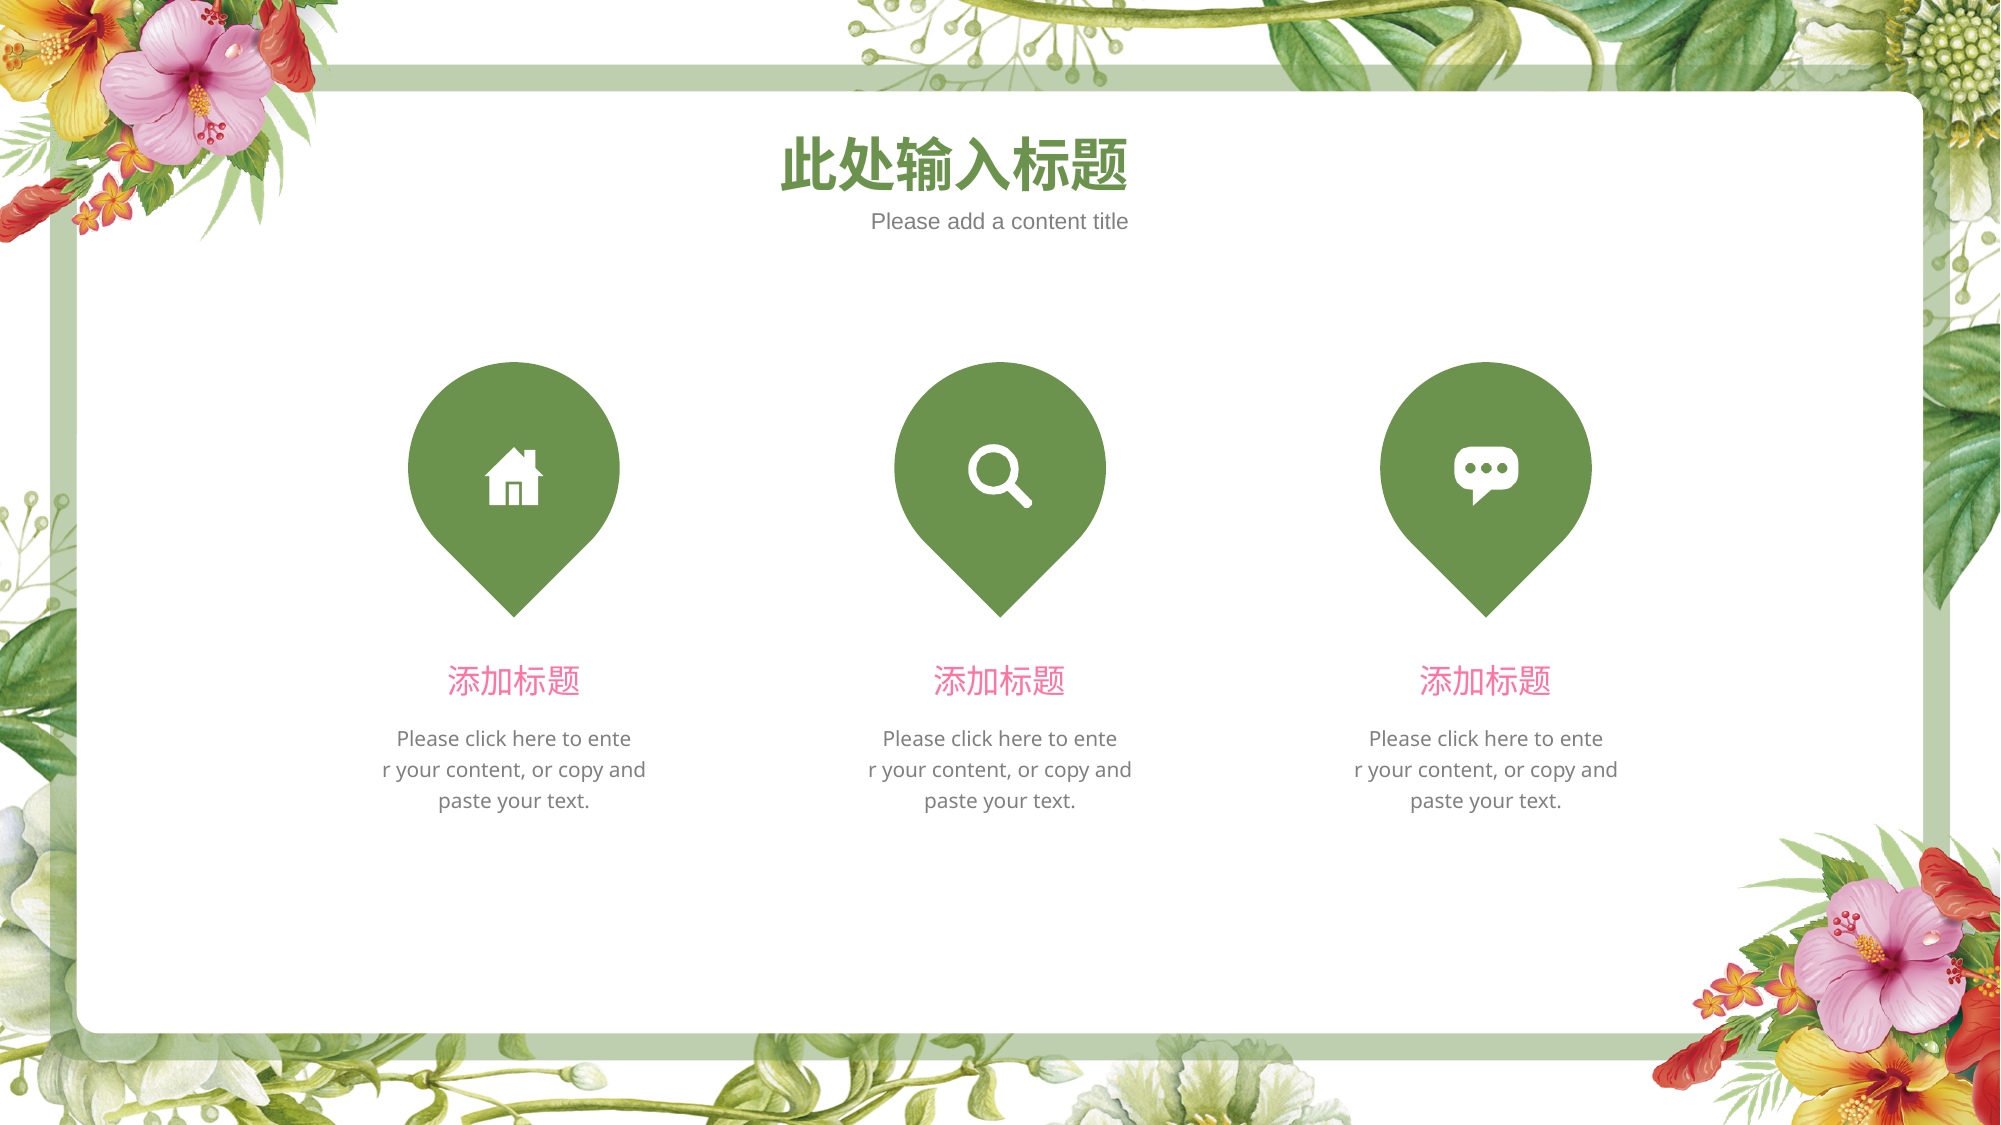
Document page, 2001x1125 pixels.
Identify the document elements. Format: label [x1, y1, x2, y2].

picture [1627, 806, 2000, 1125]
text_box [764, 120, 1236, 270]
picture [0, 361, 1413, 1125]
picture [797, 0, 2000, 640]
text_box [49, 64, 1950, 1061]
picture [0, 0, 346, 254]
